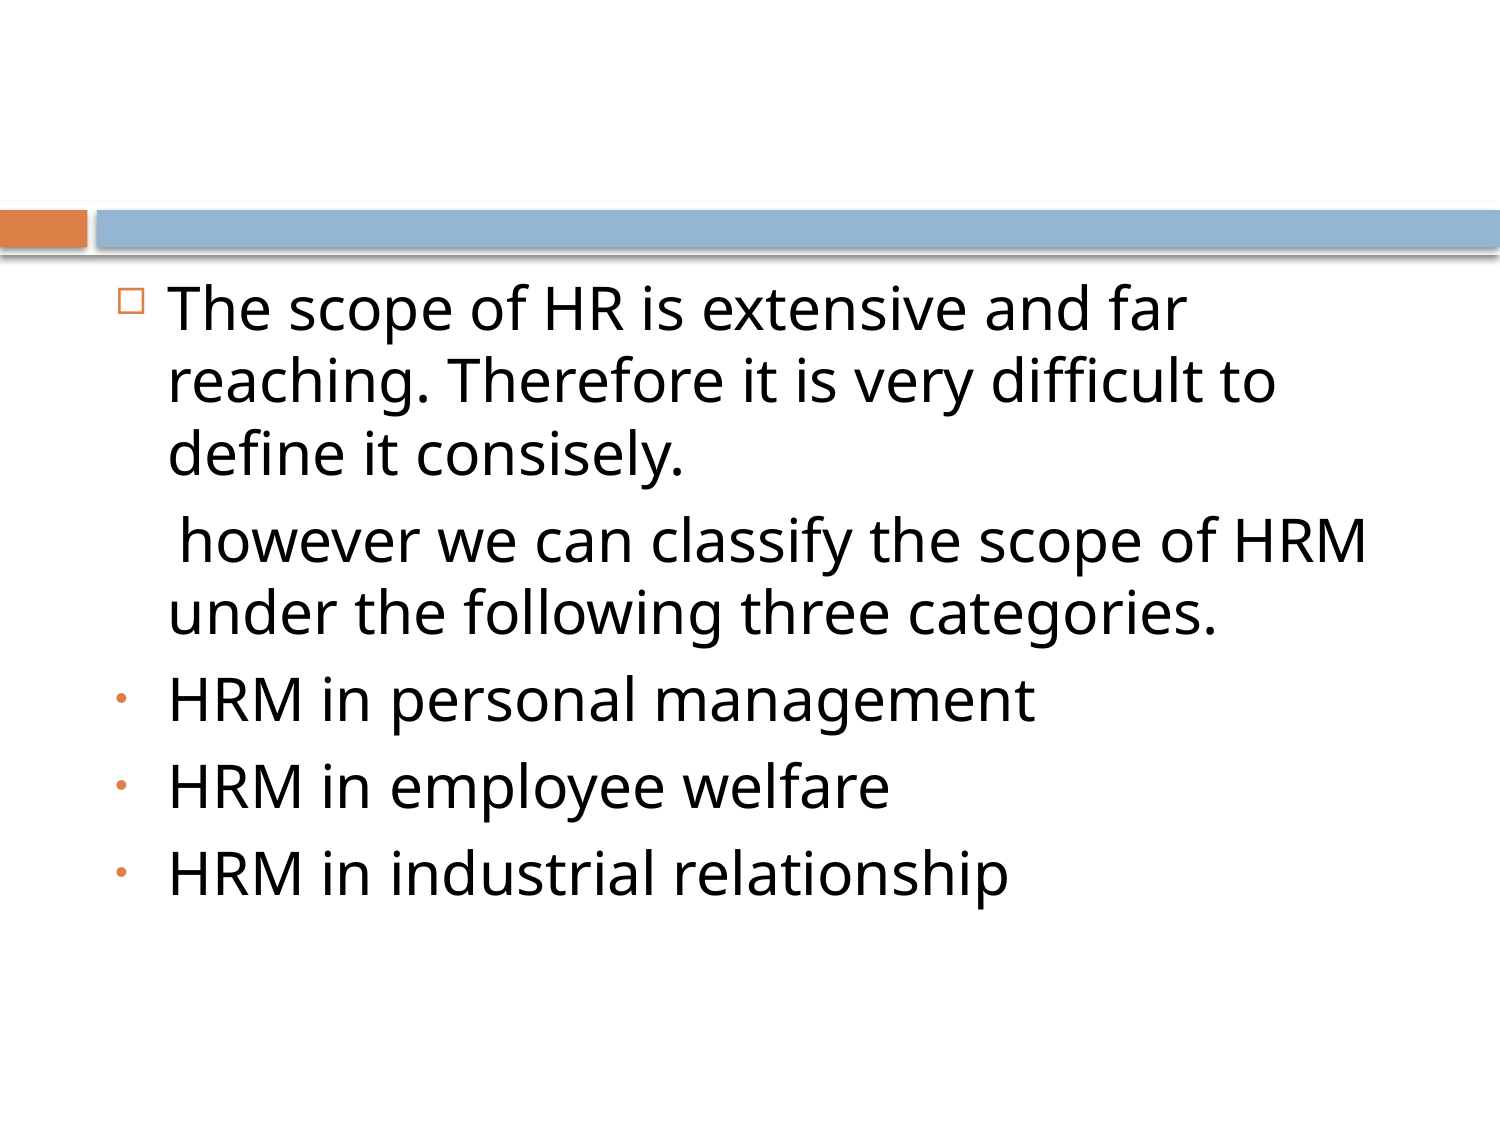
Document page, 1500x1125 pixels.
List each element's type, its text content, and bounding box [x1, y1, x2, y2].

list The scope of HR is extensive and far reaching. Therefore it is very difficult to define it consisely. however we can classify the scope of HRM under the following three categories. HRM in personal management HRM in employee welfare HRM in industrial relationship [100, 262, 1438, 1000]
